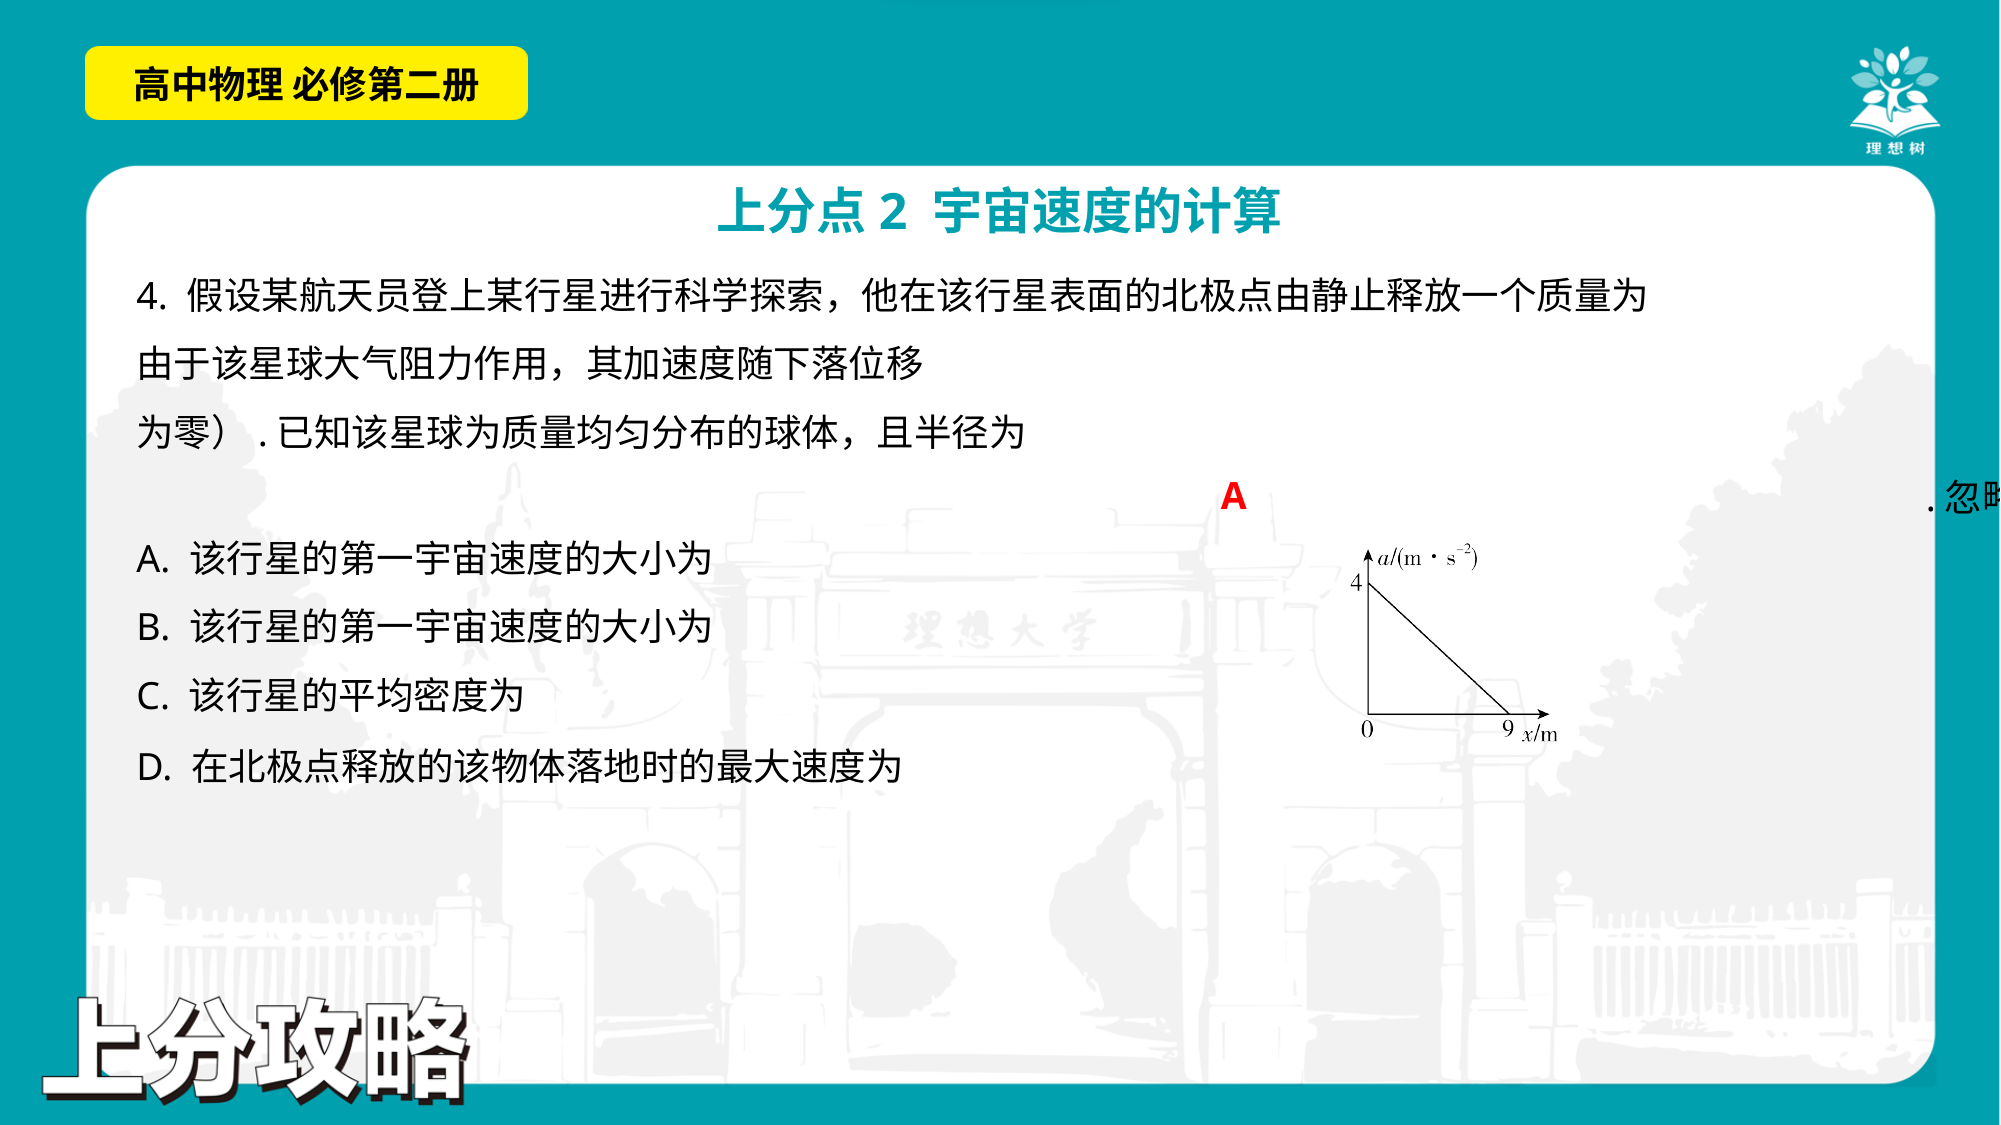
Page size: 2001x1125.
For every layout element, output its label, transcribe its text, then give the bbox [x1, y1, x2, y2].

picture [0, 0, 2000, 1125]
text_box A [1206, 452, 1261, 511]
